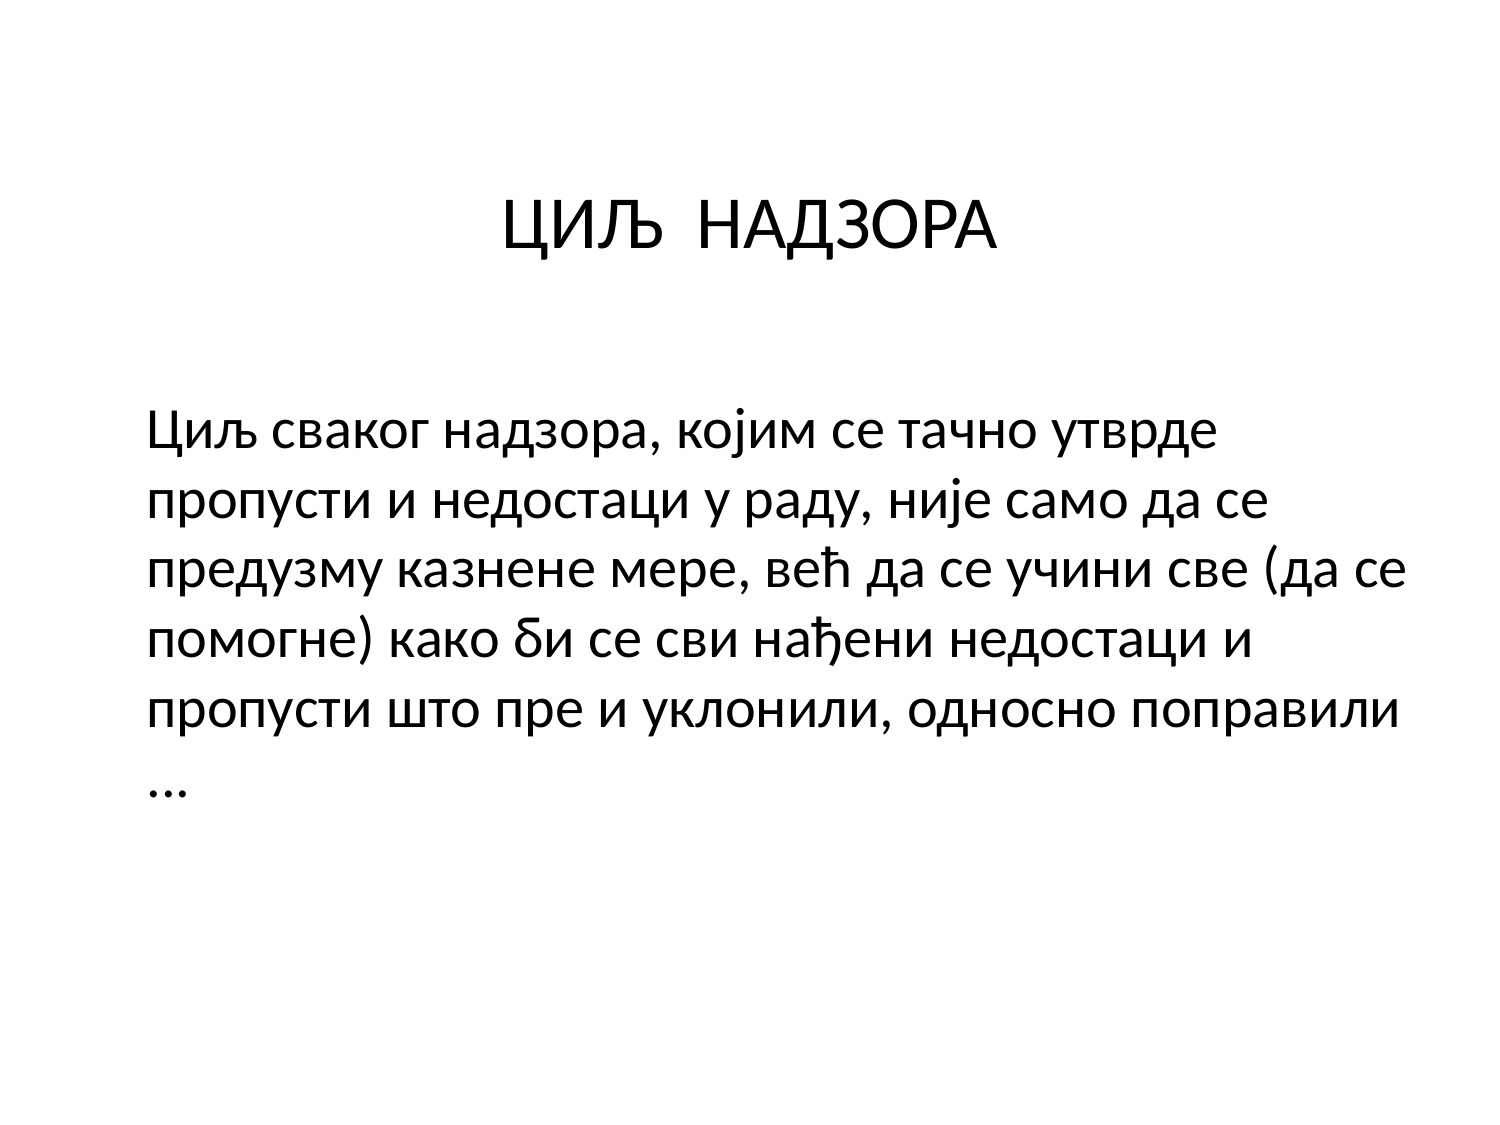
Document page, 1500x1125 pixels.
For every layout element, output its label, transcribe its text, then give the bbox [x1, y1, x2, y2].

title ЦИЉ НАДЗОРА [75, 125, 1425, 313]
list Циљ сваког надзора, којим се тачно утврде пропусти и недостаци у раду, није само да се предузму казнене мере, већ да се учини све (да се помогне) како би се сви нађени недостаци и пропусти што пре и уклонили, односно поправили ... [75, 382, 1425, 1125]
